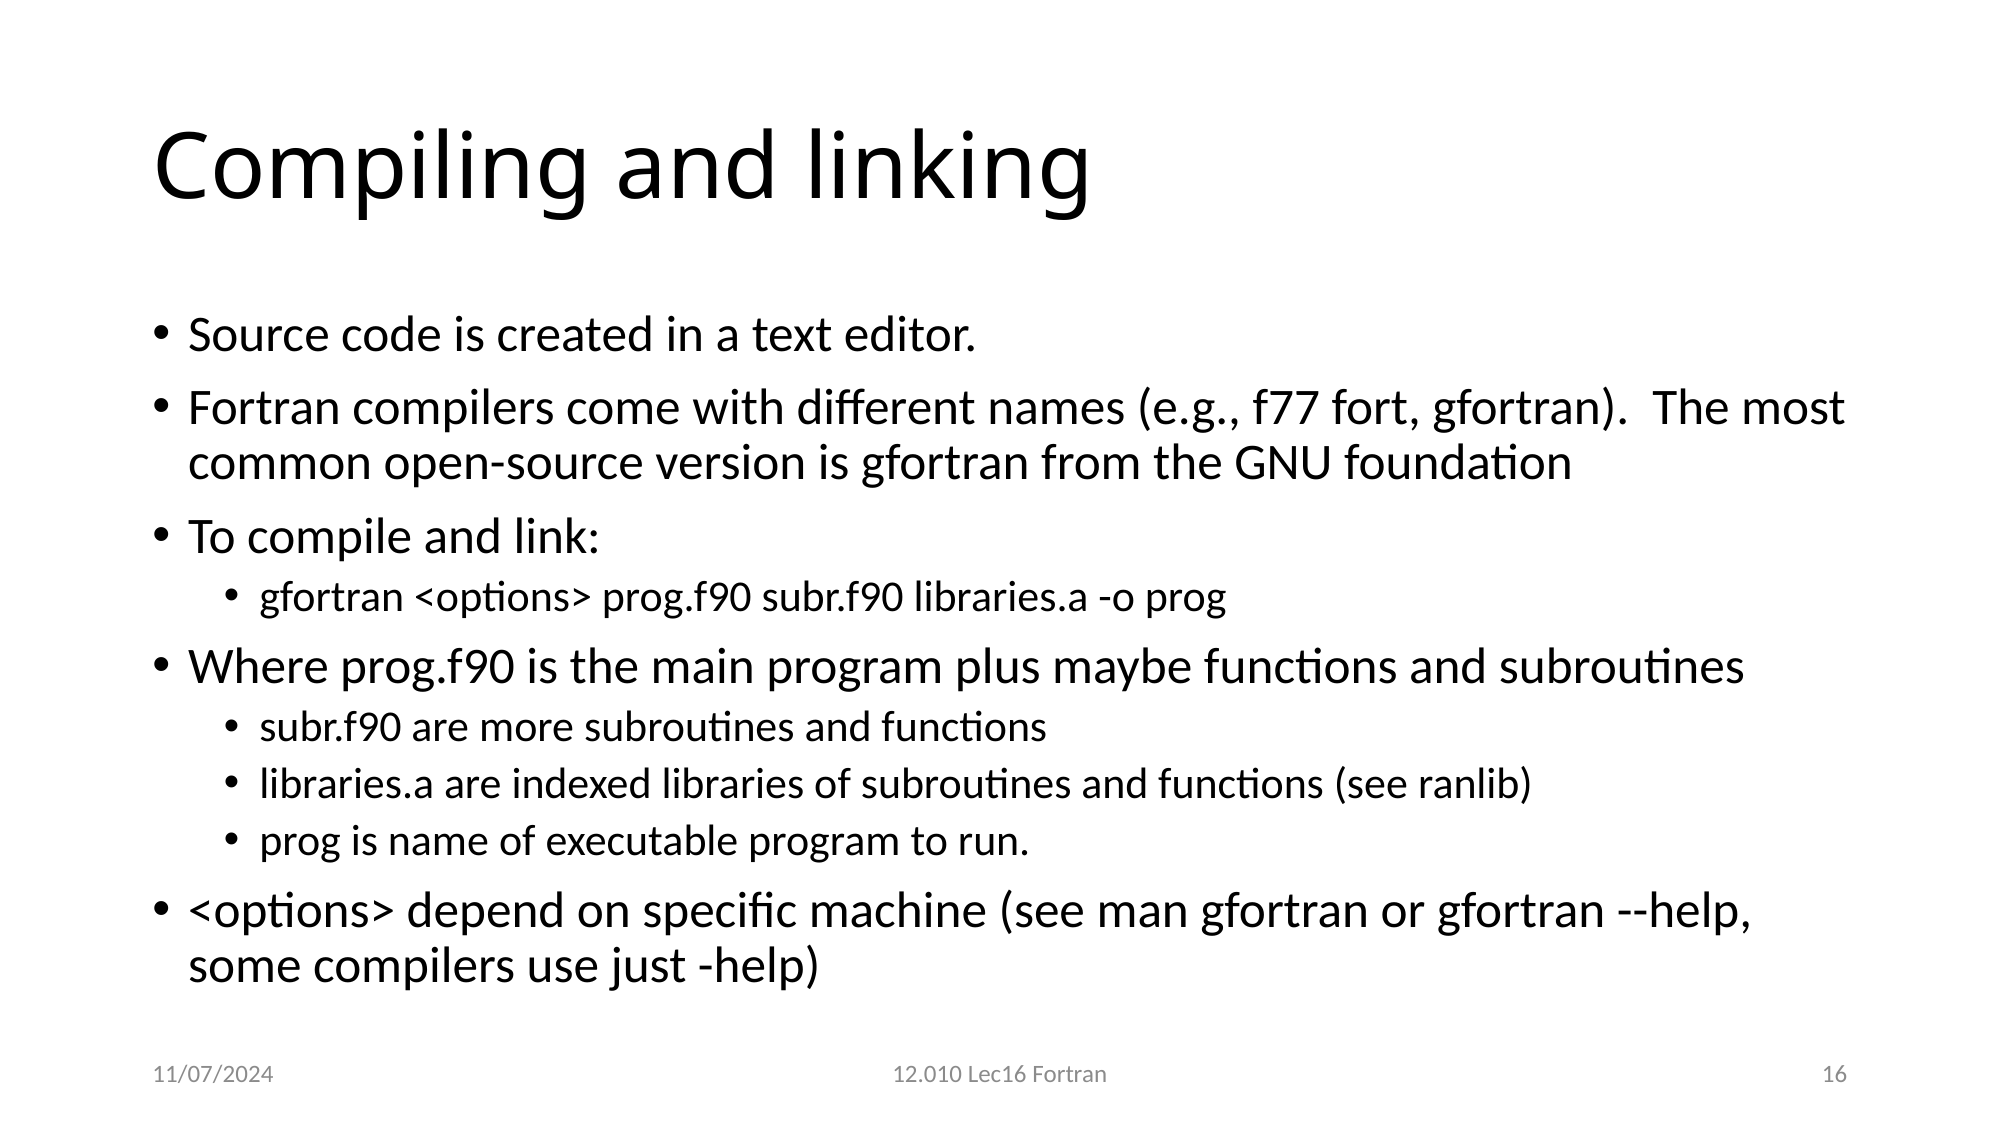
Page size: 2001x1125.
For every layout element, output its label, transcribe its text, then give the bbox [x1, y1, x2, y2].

slide_number 16 [1412, 1042, 1863, 1103]
footer 12.010 Lec16 Fortran [662, 1042, 1338, 1103]
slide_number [137, 1042, 588, 1103]
list Source code is created in a text editor. Fortran compilers come with different names (e.g., f77 fort, gfortran). The most common open-source version is gfortran from the GNU foundation To compile and link: gfortran <options> prog.f90 subr.f90 libraries.a -o prog Where prog.f90 is the main program plus maybe functions and subroutines subr.f90 are more subroutines and functions libraries.a are indexed libraries of subroutines and functions (see ranlib) prog is name of executable program to run. <options> depend on specific machine (see man gfortran or gfortran --help, some compilers use just -help) [137, 299, 1863, 1014]
title Compiling and linking [137, 59, 1863, 278]
